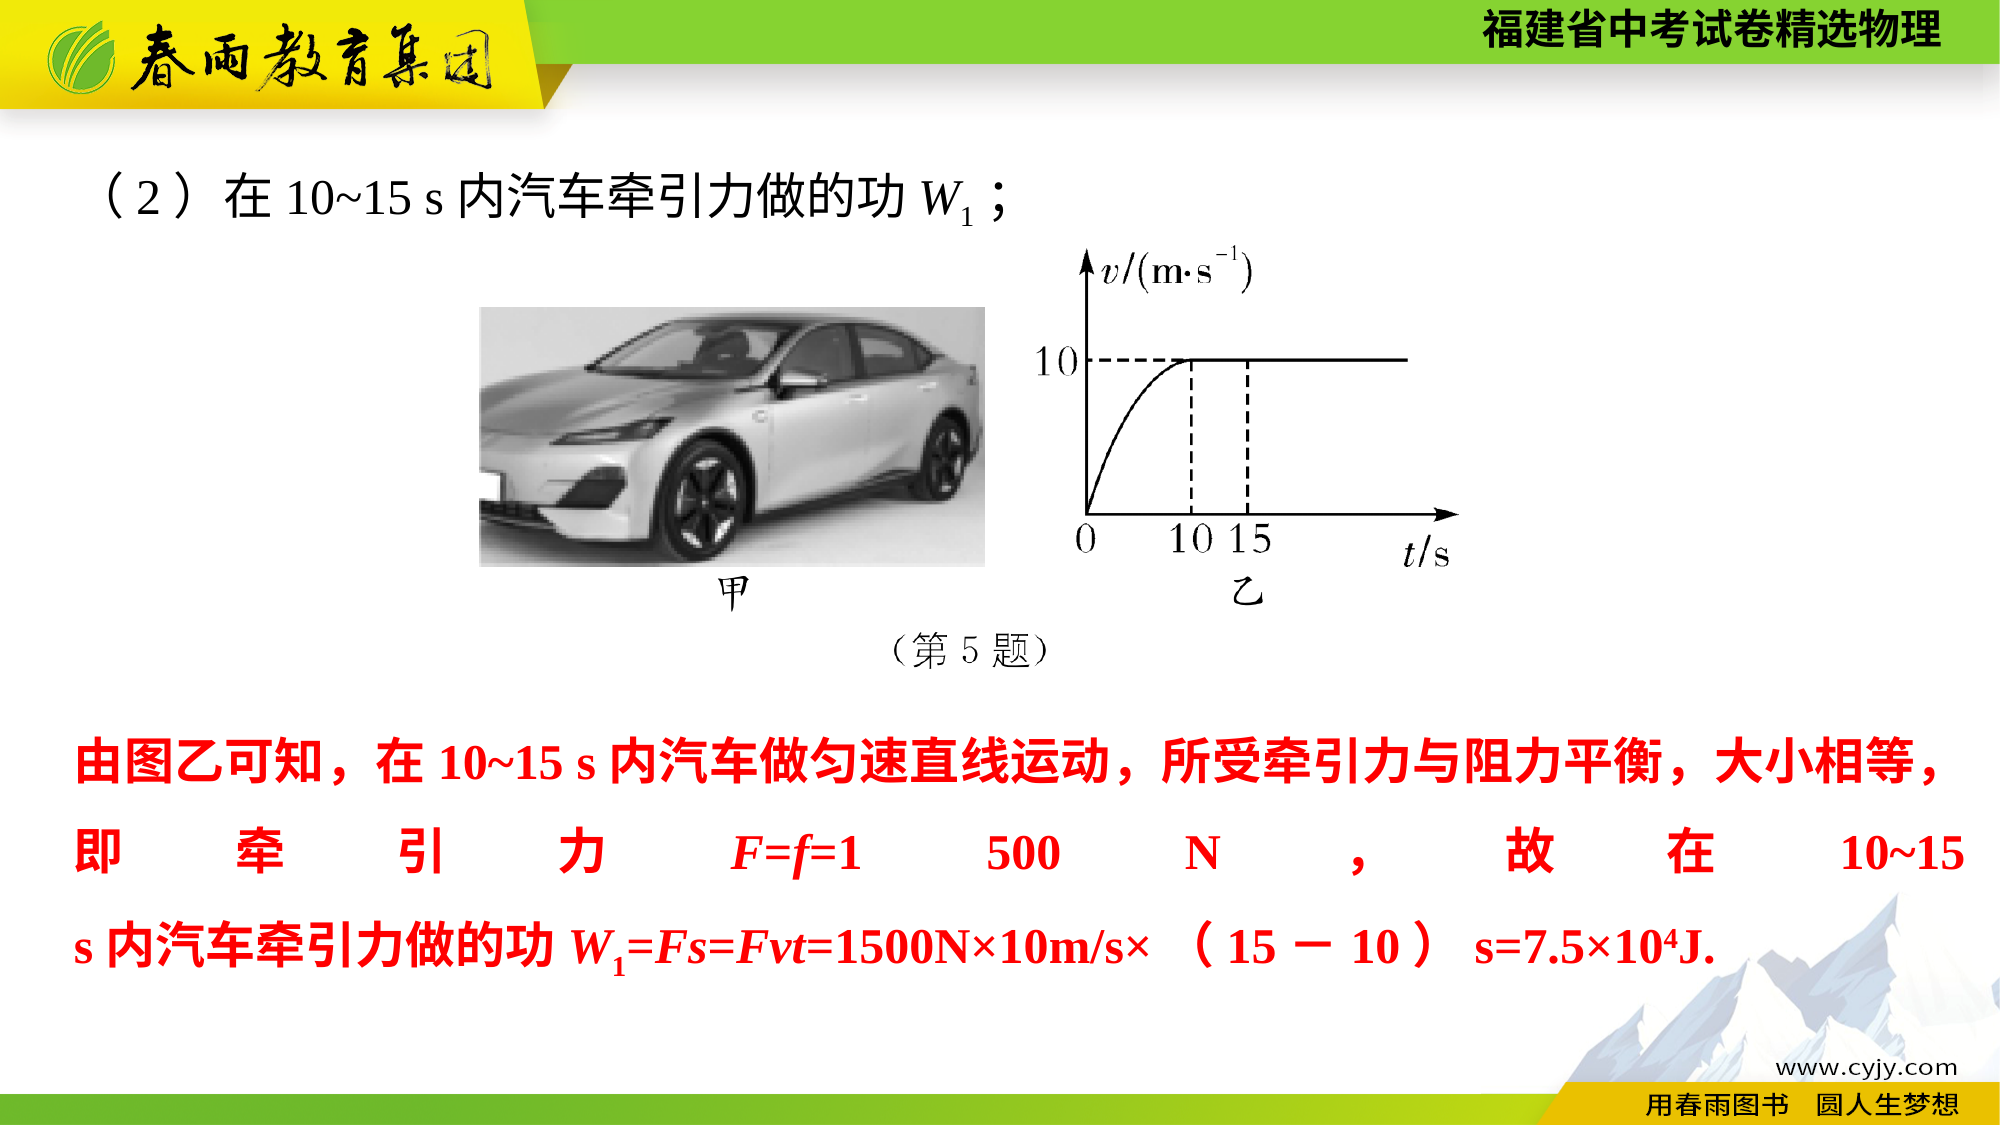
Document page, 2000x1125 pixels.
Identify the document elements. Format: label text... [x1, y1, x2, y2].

list （2）在10~15 s内汽车牵引力做的功W1； [59, 122, 1944, 217]
picture [0, 0, 2000, 1125]
text_box 由图乙可知，在10~15 s内汽车做匀速直线运动，所受牵引力与阻力平衡，大小相等，即牵引力F=f=1 500 N，故在10~15 s内汽车牵引力做的功W1=Fs=Fvt=1500N×10m/s×（15－10）s=7.5×104J. [59, 692, 1981, 990]
